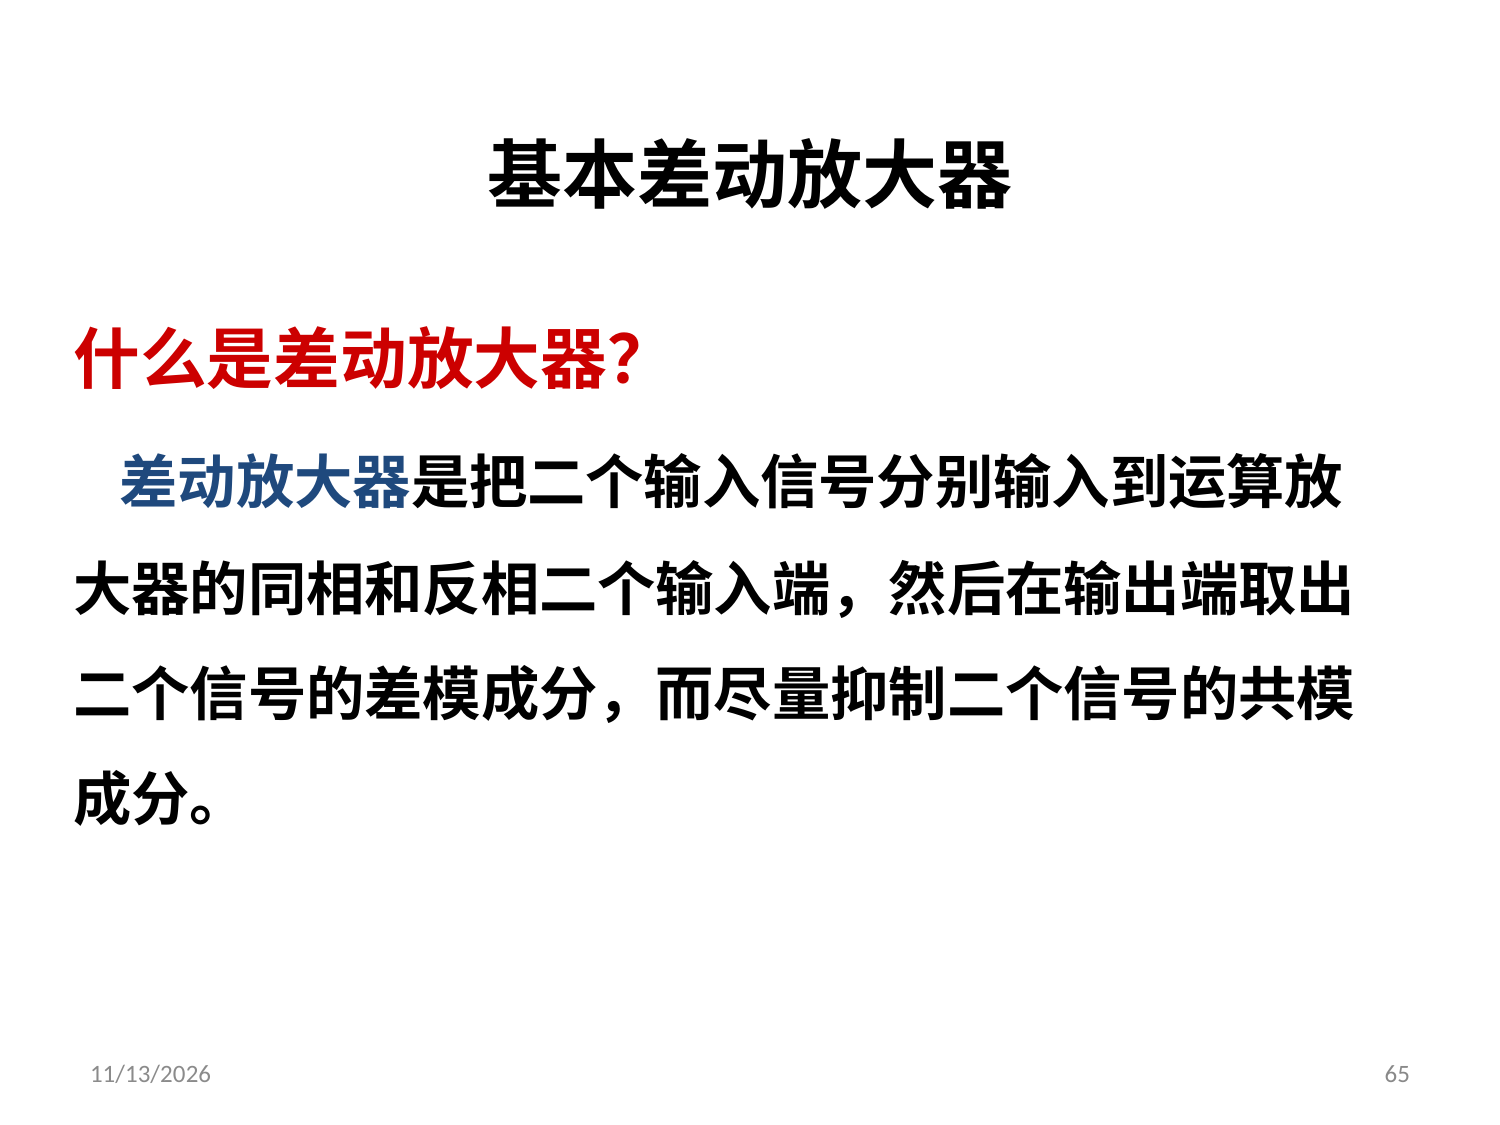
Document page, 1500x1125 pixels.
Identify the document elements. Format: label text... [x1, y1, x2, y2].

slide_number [75, 1042, 425, 1103]
slide_number 65 [1074, 1042, 1425, 1103]
title 基本差动放大器 [112, 125, 1388, 220]
text_box 什么是差动放大器？ 差动放大器是把二个输入信号分别输入到运算放大器的同相和反相二个输入端，然后在输出端取出二个信号的差模成分，而尽量抑制二个信号的共模成分。 [58, 269, 1393, 945]
